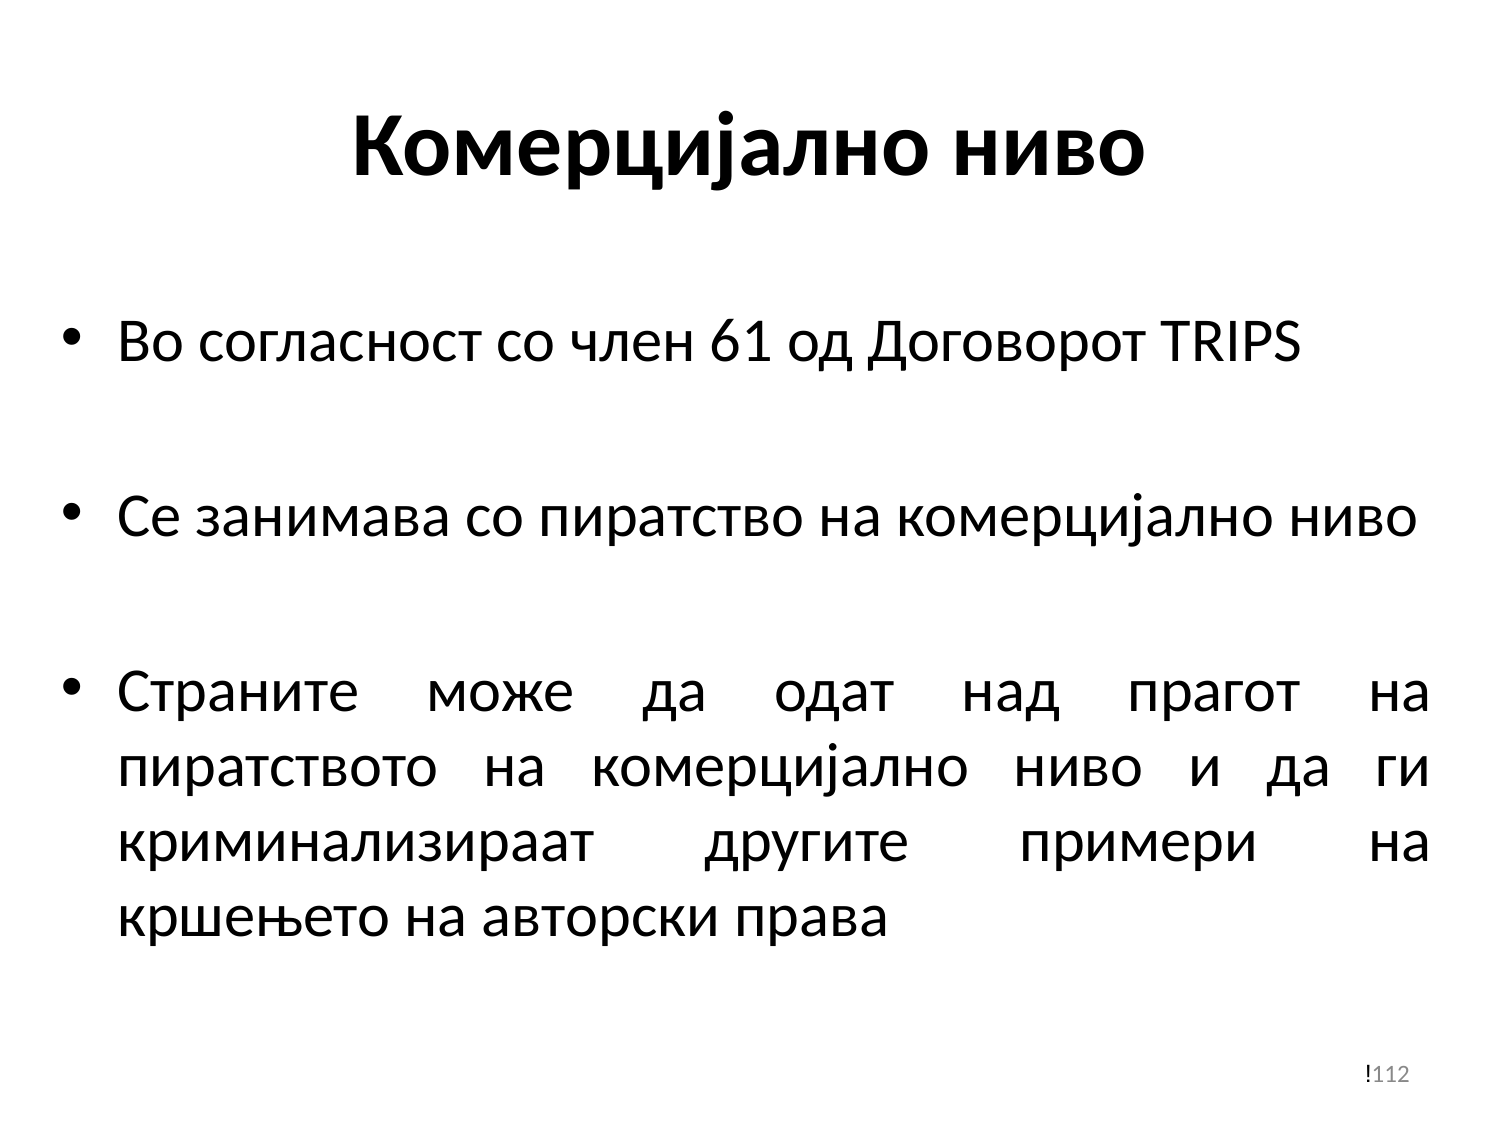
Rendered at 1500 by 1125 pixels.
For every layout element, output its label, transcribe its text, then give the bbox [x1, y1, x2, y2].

slide_number !112 [1074, 1042, 1425, 1103]
title Комерцијално ниво [75, 45, 1425, 233]
list Во согласност со член 61 од Договорот TRIPS Се занимава со пиратство на комерцијално ниво Страните може да одат над прагот на пиратството на комерцијално ниво и да ги криминализираат другите примери на кршењето на авторски права [45, 291, 1448, 1034]
